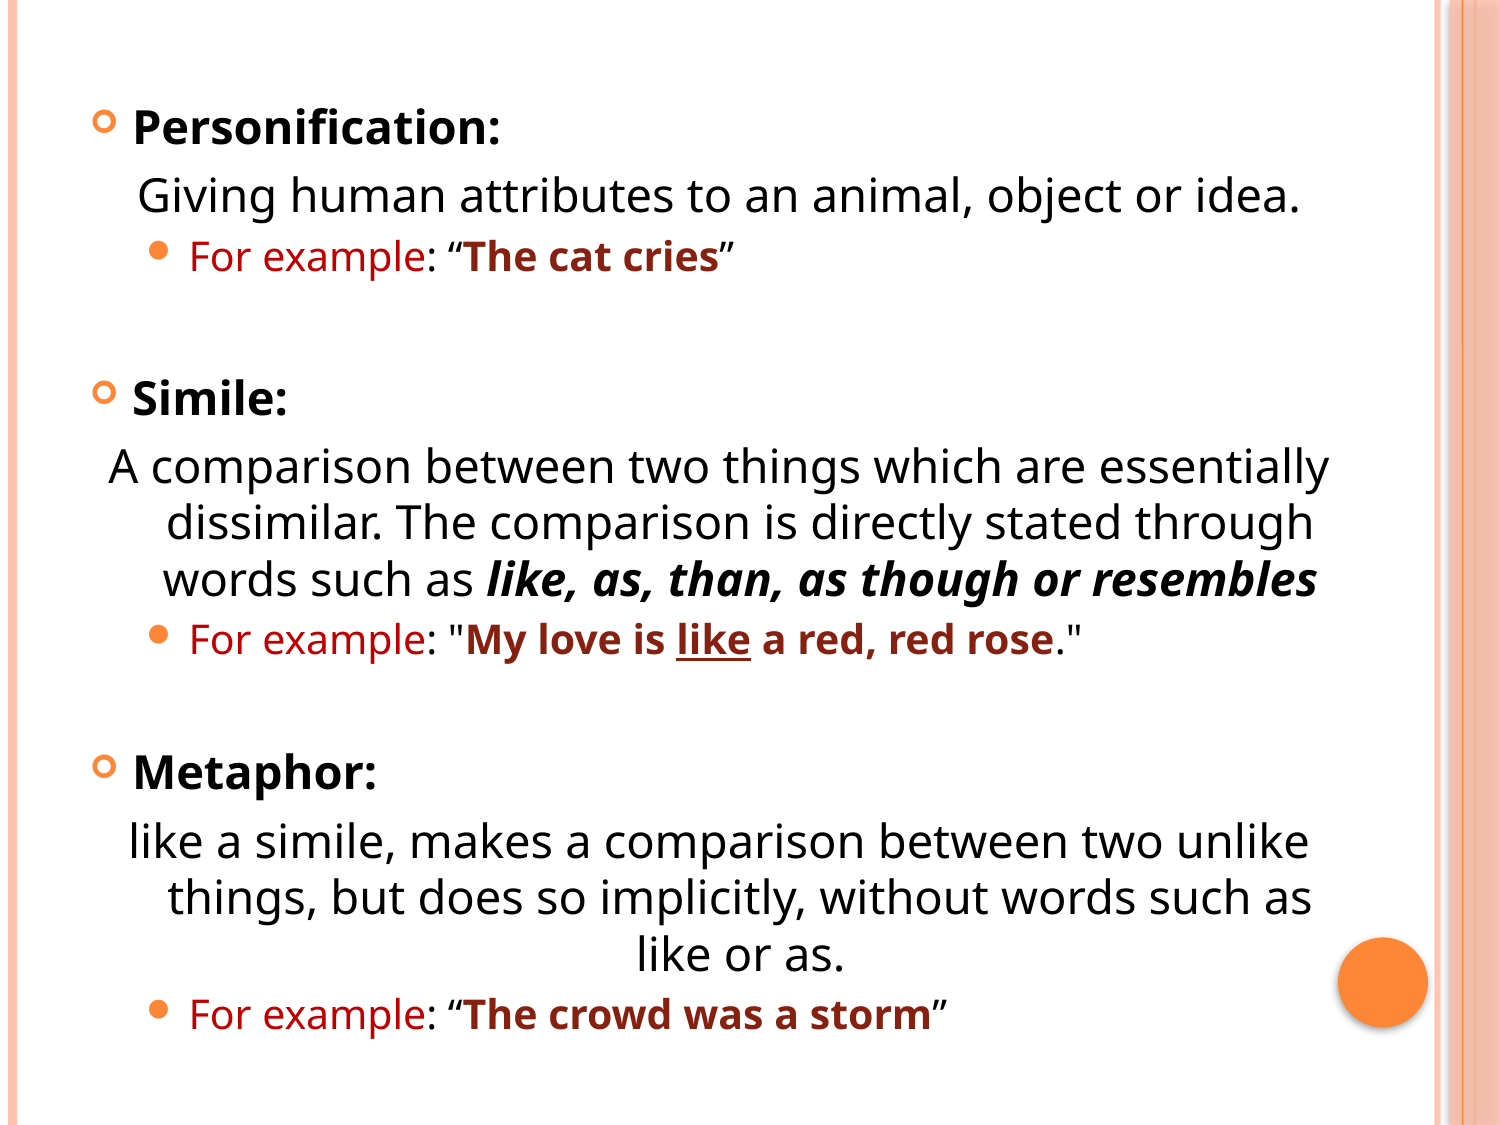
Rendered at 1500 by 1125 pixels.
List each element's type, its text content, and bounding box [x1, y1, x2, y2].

list Personification: Giving human attributes to an animal, object or idea. For example: “The cat cries” Simile: A comparison between two things which are essentially dissimilar. The comparison is directly stated through words such as like, as, than, as though or resembles For example: "My love is like a red, red rose." Metaphor: like a simile, makes a comparison between two unlike things, but does so implicitly, without words such as like or as. For example: “The crowd was a storm” [75, 90, 1365, 1062]
